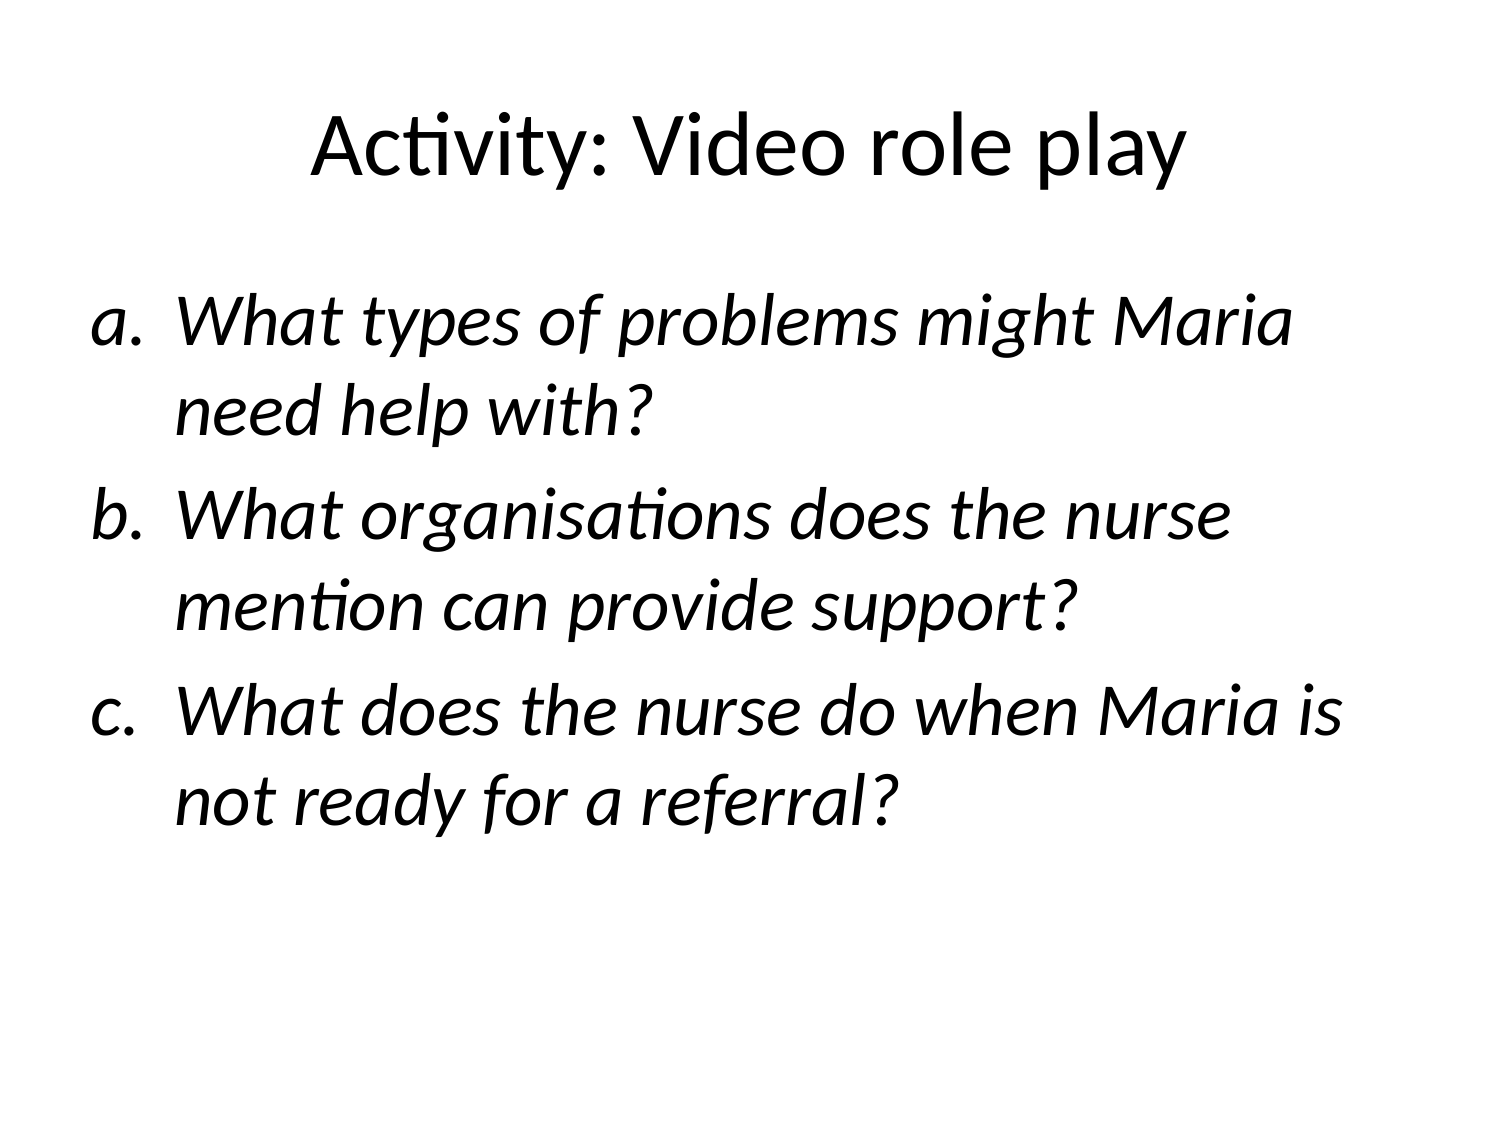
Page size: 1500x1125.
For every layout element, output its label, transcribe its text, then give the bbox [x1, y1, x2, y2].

title Activity: Video role play [75, 45, 1425, 233]
list What types of problems might Maria need help with? What organisations does the nurse mention can provide support? What does the nurse do when Maria is not ready for a referral? [75, 262, 1425, 1005]
